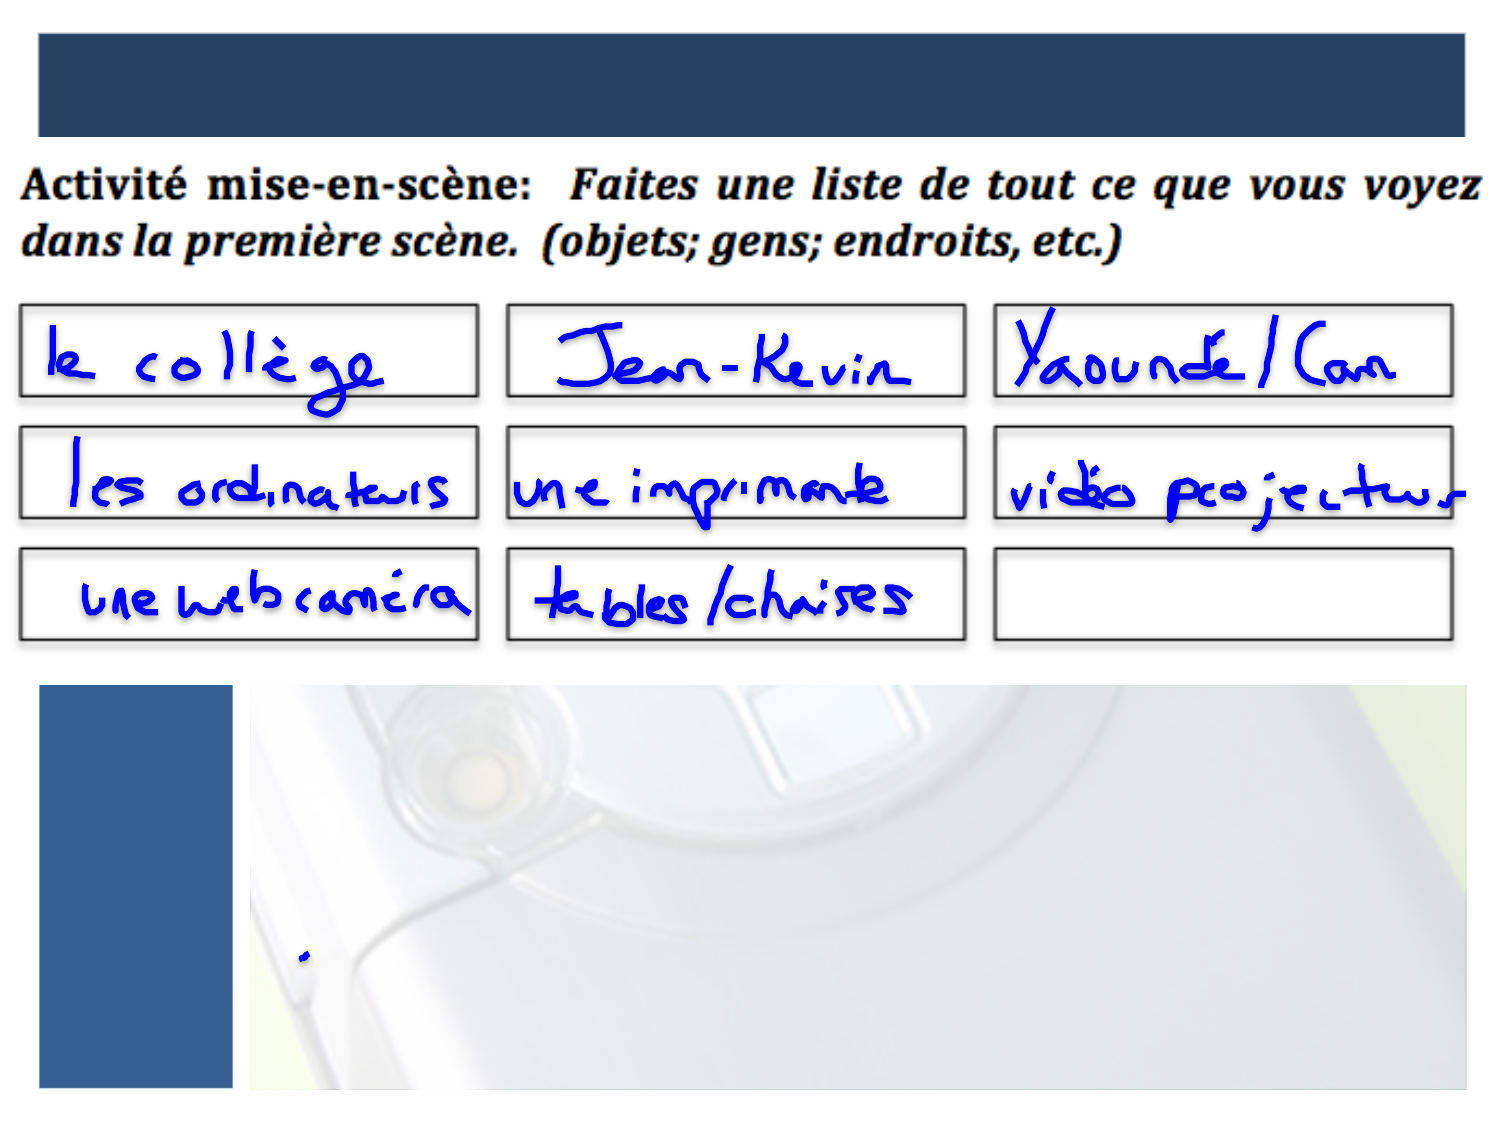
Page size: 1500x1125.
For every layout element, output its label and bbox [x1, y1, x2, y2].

picture [0, 0, 1500, 1125]
text_box [299, 951, 311, 962]
